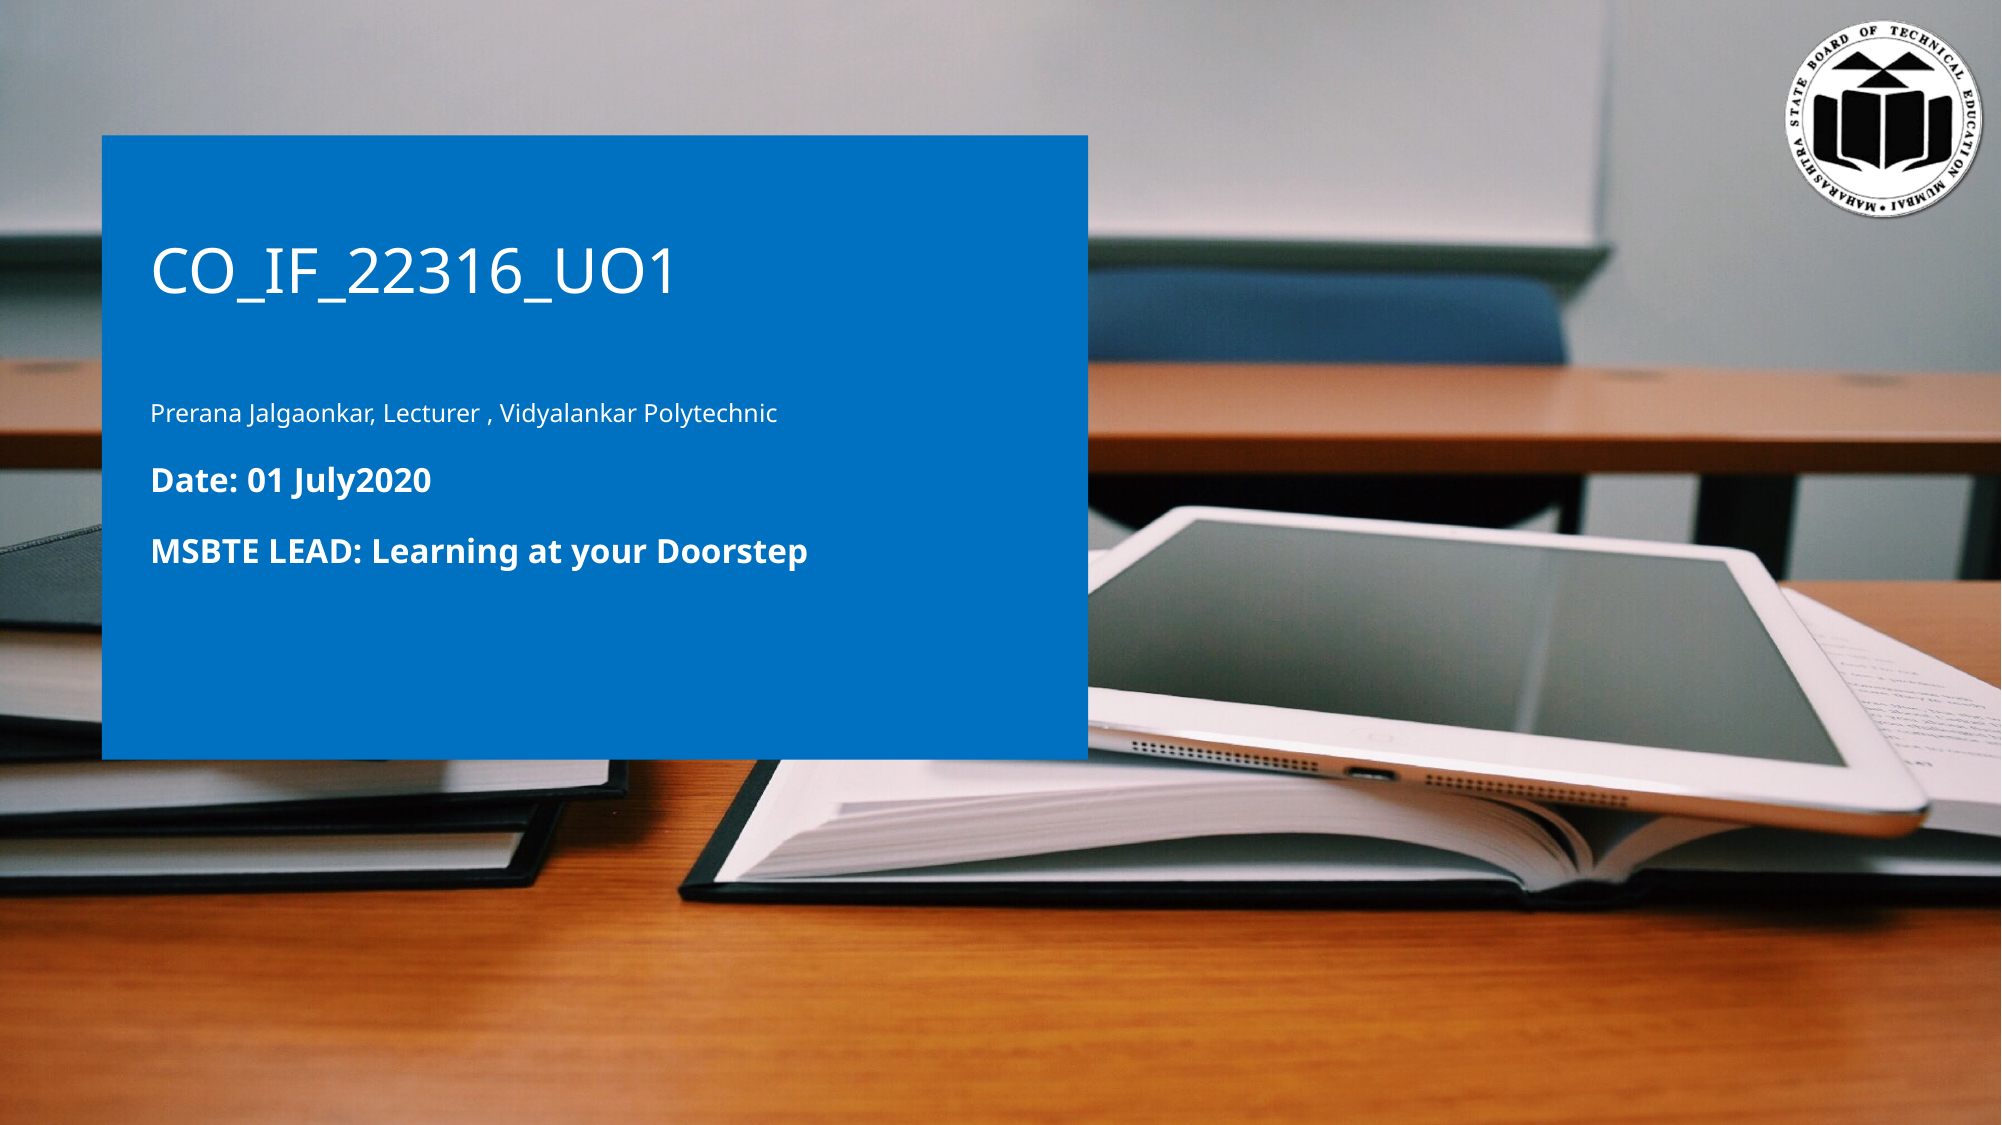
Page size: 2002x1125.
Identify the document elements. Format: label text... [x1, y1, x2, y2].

subtitle Prerana Jalgaonkar, Lecturer , Vidyalankar Polytechnic Date: 01 July2020 MSBTE LEAD: Learning at your Doorstep [150, 397, 1040, 623]
picture [0, 0, 2001, 1125]
title CO_IF_22316_UO1 [150, 242, 1040, 384]
